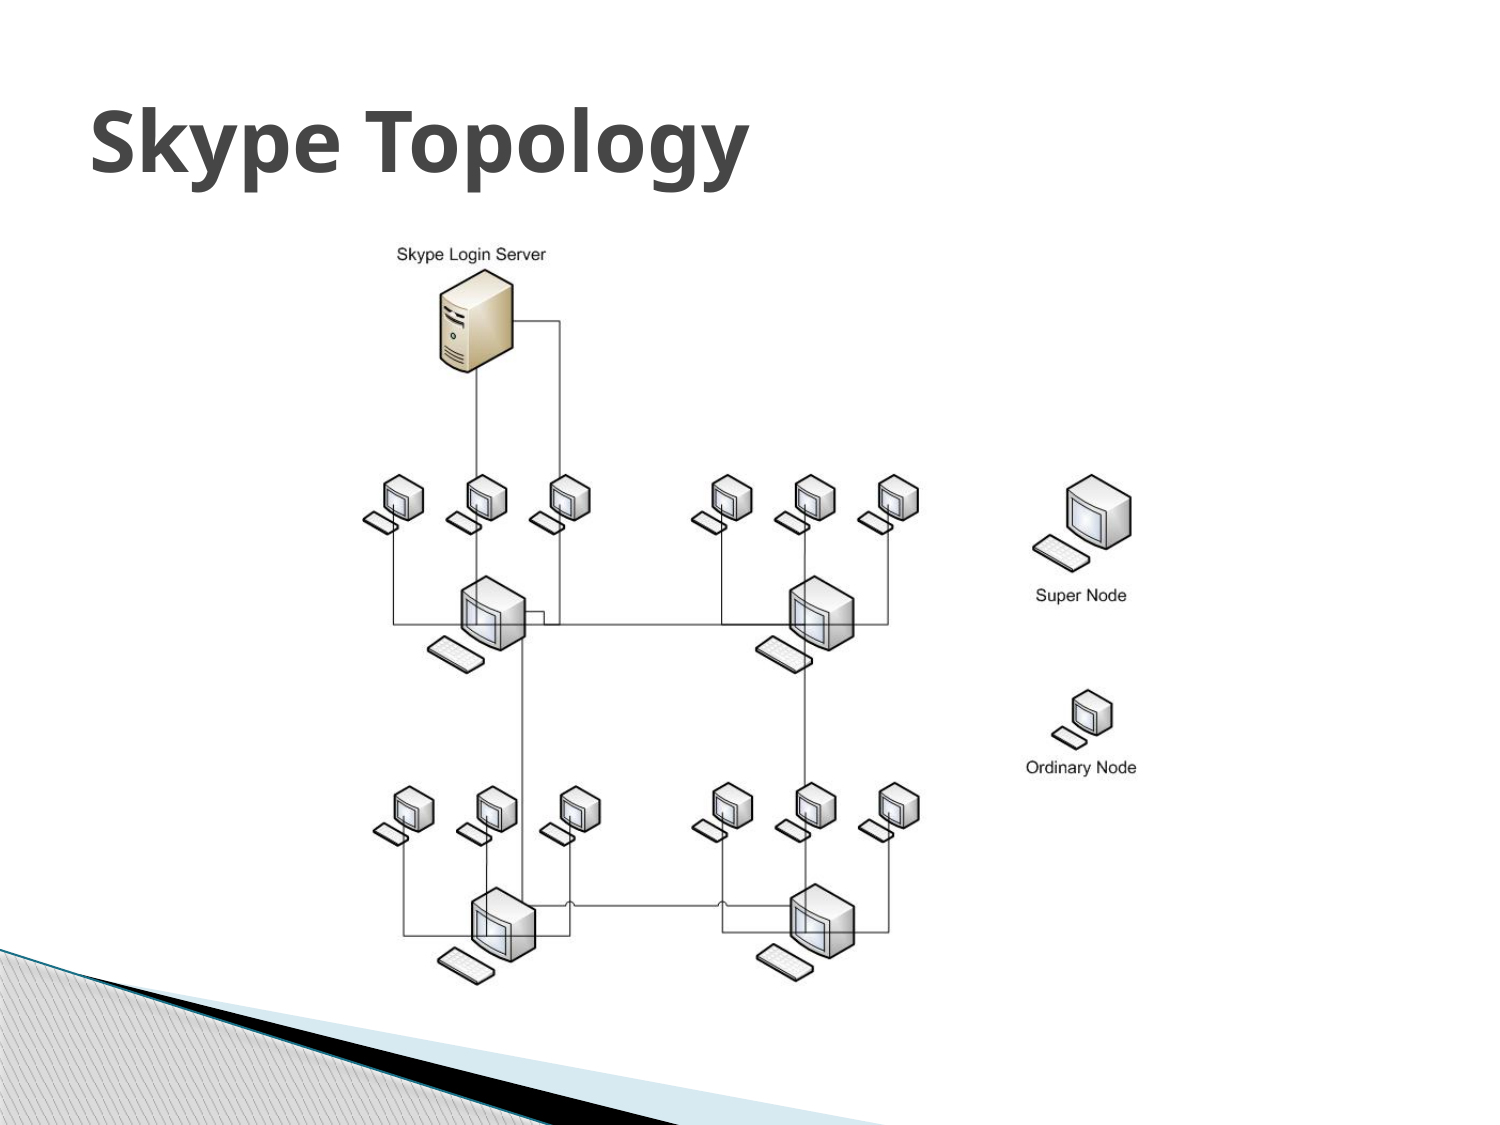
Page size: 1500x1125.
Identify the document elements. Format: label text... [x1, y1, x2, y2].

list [362, 242, 1138, 986]
title Skype Topology [75, 45, 1425, 233]
